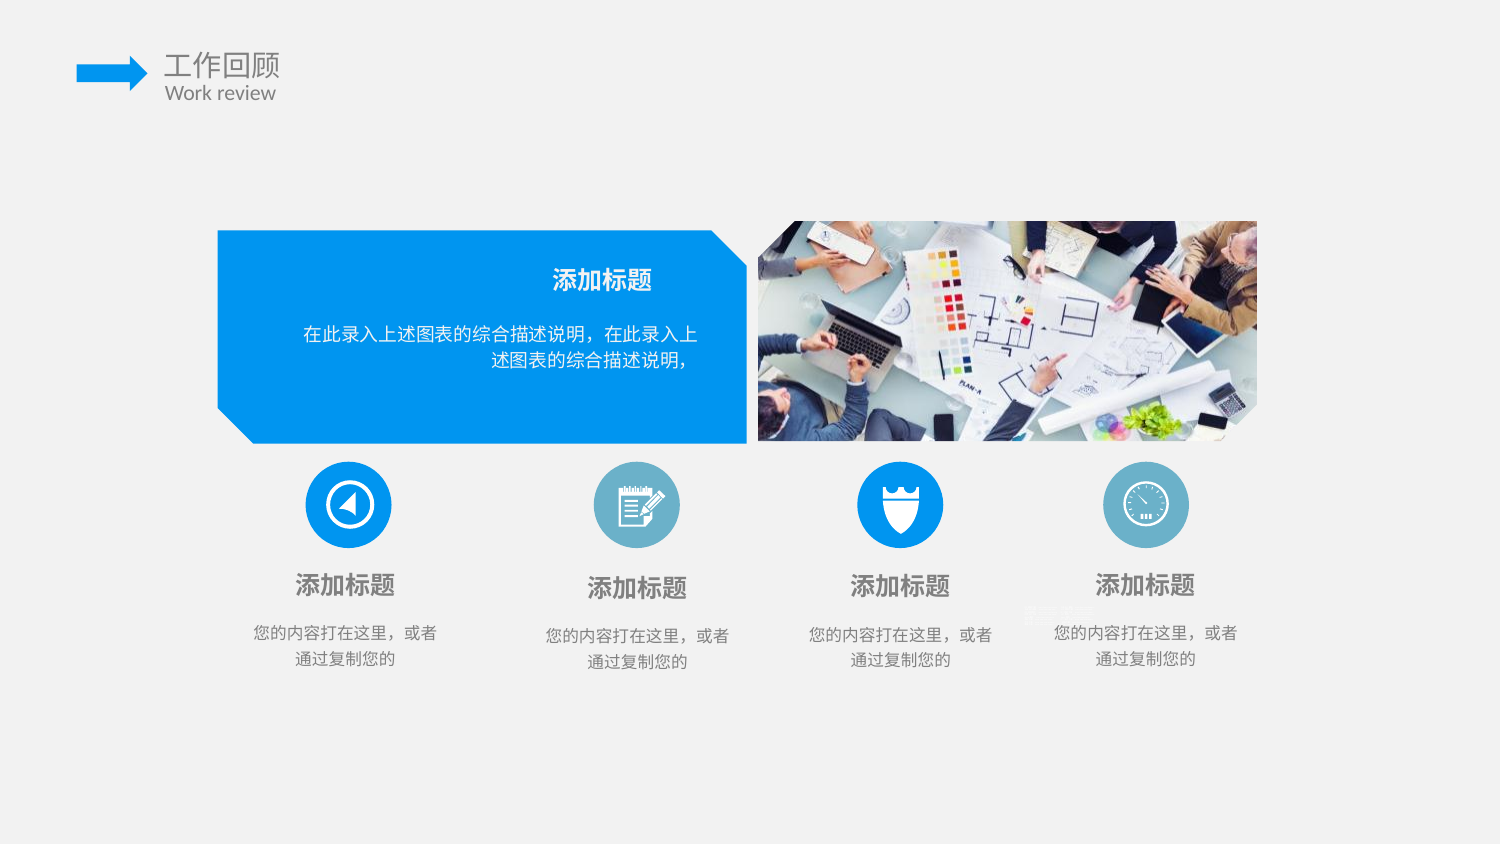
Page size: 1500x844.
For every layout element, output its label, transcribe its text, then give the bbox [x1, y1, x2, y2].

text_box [325, 479, 375, 529]
text_box [593, 461, 680, 549]
text_box [215, 228, 749, 446]
text_box 您的内容打在这里，或者通过复制您的 [236, 611, 455, 675]
text_box 您的内容打在这里，或者通过复制您的 [1036, 611, 1255, 675]
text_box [882, 486, 920, 535]
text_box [618, 485, 666, 527]
text_box 添加标题 [540, 259, 664, 301]
text_box 添加标题 [1036, 554, 1255, 600]
text_box 您的内容打在这里，或者通过复制您的 [528, 614, 747, 678]
text_box [305, 461, 392, 549]
text_box [758, 221, 1257, 442]
text_box 添加标题 [528, 557, 747, 603]
text_box [1103, 461, 1190, 549]
text_box 您的内容打在这里，或者通过复制您的 [791, 612, 1010, 676]
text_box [1123, 480, 1170, 527]
text_box 在此录入上述图表的综合描述说明，在此录入上述图表的综合描述说明， [281, 312, 709, 378]
text_box [857, 461, 944, 549]
text_box 添加标题 [236, 554, 455, 600]
text_box 添加标题 [791, 555, 1010, 601]
